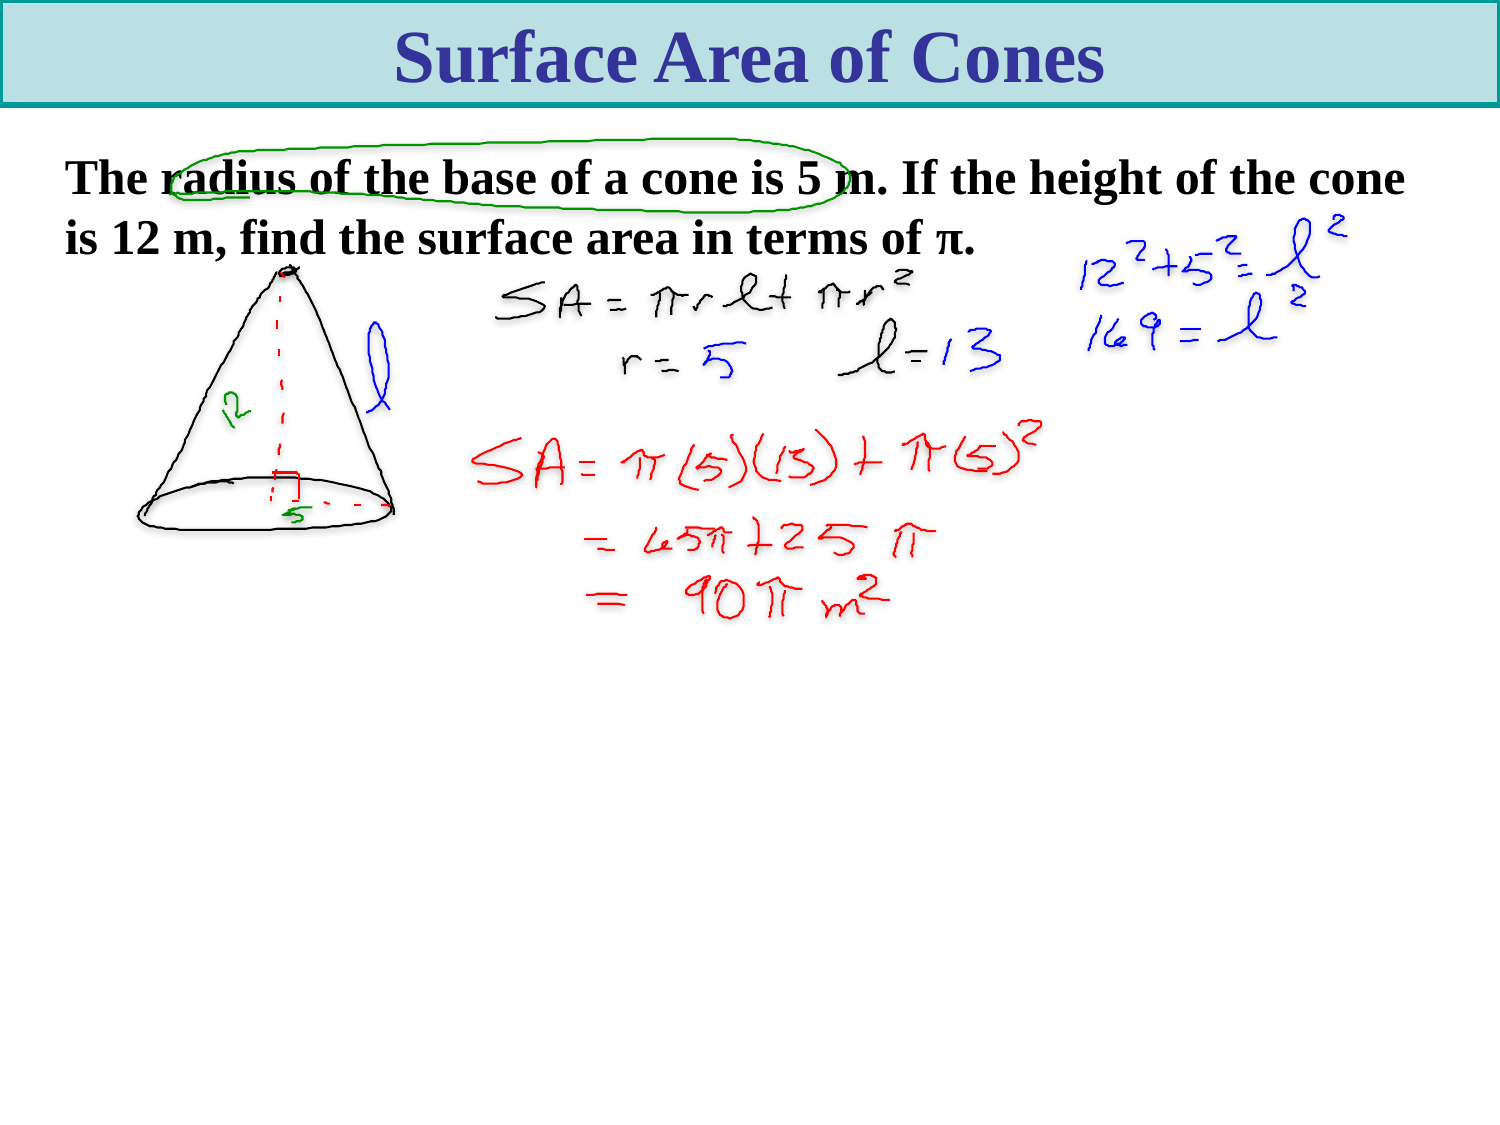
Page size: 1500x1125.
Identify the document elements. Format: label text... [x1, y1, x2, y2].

text_box [676, 442, 700, 492]
text_box [494, 280, 547, 321]
text_box [905, 349, 928, 355]
text_box [926, 457, 932, 473]
text_box [774, 445, 787, 475]
text_box [684, 525, 714, 531]
text_box [893, 521, 937, 534]
text_box [381, 502, 391, 509]
text_box [1102, 317, 1128, 349]
text_box [1289, 282, 1307, 309]
text_box [706, 452, 726, 462]
text_box [941, 337, 954, 365]
text_box [167, 136, 853, 215]
text_box [809, 427, 839, 487]
text_box [1139, 310, 1162, 352]
text_box [751, 432, 782, 484]
text_box [824, 522, 868, 530]
text_box [909, 451, 919, 471]
text_box [820, 300, 826, 309]
text_box [712, 577, 746, 621]
text_box [556, 477, 565, 486]
text_box [684, 574, 712, 615]
text_box [980, 444, 994, 448]
text_box [1237, 262, 1248, 269]
text_box [1124, 239, 1147, 262]
text_box [1214, 234, 1242, 256]
text_box [855, 572, 890, 603]
text_box [142, 270, 278, 517]
text_box [278, 265, 285, 271]
text_box [280, 412, 286, 424]
text_box [909, 538, 916, 558]
text_box [619, 447, 666, 465]
text_box [1179, 327, 1202, 331]
text_box [816, 281, 852, 295]
text_box [1180, 255, 1214, 288]
text_box [579, 472, 595, 478]
text_box [1086, 314, 1104, 352]
text_box [820, 597, 865, 620]
text_box [721, 271, 774, 313]
text_box [1326, 212, 1348, 239]
text_box Surface Area of Cones [0, 0, 1500, 105]
text_box [836, 300, 841, 308]
text_box [597, 601, 626, 608]
text_box [654, 304, 661, 318]
text_box [609, 306, 627, 313]
text_box [301, 476, 387, 531]
text_box [701, 356, 735, 380]
text_box [620, 354, 643, 376]
text_box [705, 525, 733, 538]
text_box [1079, 259, 1089, 290]
text_box [286, 505, 313, 513]
text_box [861, 284, 886, 307]
text_box [135, 475, 290, 533]
text_box [720, 541, 726, 554]
text_box [1151, 264, 1178, 272]
text_box [669, 304, 675, 315]
text_box [755, 575, 803, 591]
text_box [816, 531, 856, 557]
text_box [966, 326, 1003, 374]
text_box [900, 431, 947, 451]
text_box [279, 378, 285, 390]
text_box [1217, 290, 1278, 344]
text_box [1194, 251, 1213, 258]
text_box [222, 390, 252, 420]
text_box [586, 591, 628, 598]
text_box [746, 542, 773, 549]
text_box [1179, 337, 1199, 344]
text_box [779, 521, 805, 551]
text_box [365, 320, 392, 415]
text_box [1236, 271, 1253, 279]
text_box [606, 297, 622, 303]
text_box [578, 460, 595, 465]
text_box [891, 539, 901, 559]
text_box [279, 271, 287, 279]
text_box [470, 435, 525, 486]
text_box [660, 367, 680, 374]
text_box [767, 294, 792, 300]
text_box [275, 319, 280, 329]
text_box [702, 340, 747, 351]
text_box [952, 435, 973, 473]
text_box [635, 466, 642, 479]
text_box [272, 470, 301, 499]
text_box [276, 443, 283, 455]
text_box [654, 357, 669, 364]
text_box [597, 546, 615, 553]
text_box [534, 465, 565, 472]
text_box [287, 263, 396, 515]
text_box [992, 430, 1021, 476]
text_box [1016, 417, 1044, 447]
text_box [694, 459, 724, 484]
text_box [1164, 248, 1171, 262]
text_box [323, 500, 330, 506]
text_box [911, 359, 922, 363]
text_box [583, 537, 608, 541]
text_box [270, 486, 276, 493]
text_box [536, 436, 564, 465]
text_box [557, 282, 581, 320]
text_box [781, 272, 789, 293]
text_box [1090, 257, 1125, 289]
text_box [767, 592, 775, 619]
text_box [965, 444, 990, 471]
text_box [649, 285, 689, 299]
text_box [836, 316, 899, 378]
text_box [727, 432, 749, 490]
text_box [691, 292, 714, 312]
text_box [852, 460, 883, 466]
text_box [563, 301, 592, 308]
text_box [648, 467, 656, 481]
text_box [642, 525, 673, 555]
text_box [220, 410, 236, 430]
text_box [534, 478, 540, 490]
text_box [892, 267, 915, 287]
text_box The radius of the base of a cone is 5 m. If the height of the cone is 12 m, find the surface area in terms of π. [50, 137, 1438, 273]
text_box [675, 533, 703, 553]
text_box [787, 446, 807, 480]
text_box [861, 434, 868, 459]
text_box [1266, 216, 1321, 280]
text_box [291, 517, 305, 525]
text_box [780, 595, 786, 618]
text_box [751, 515, 761, 541]
